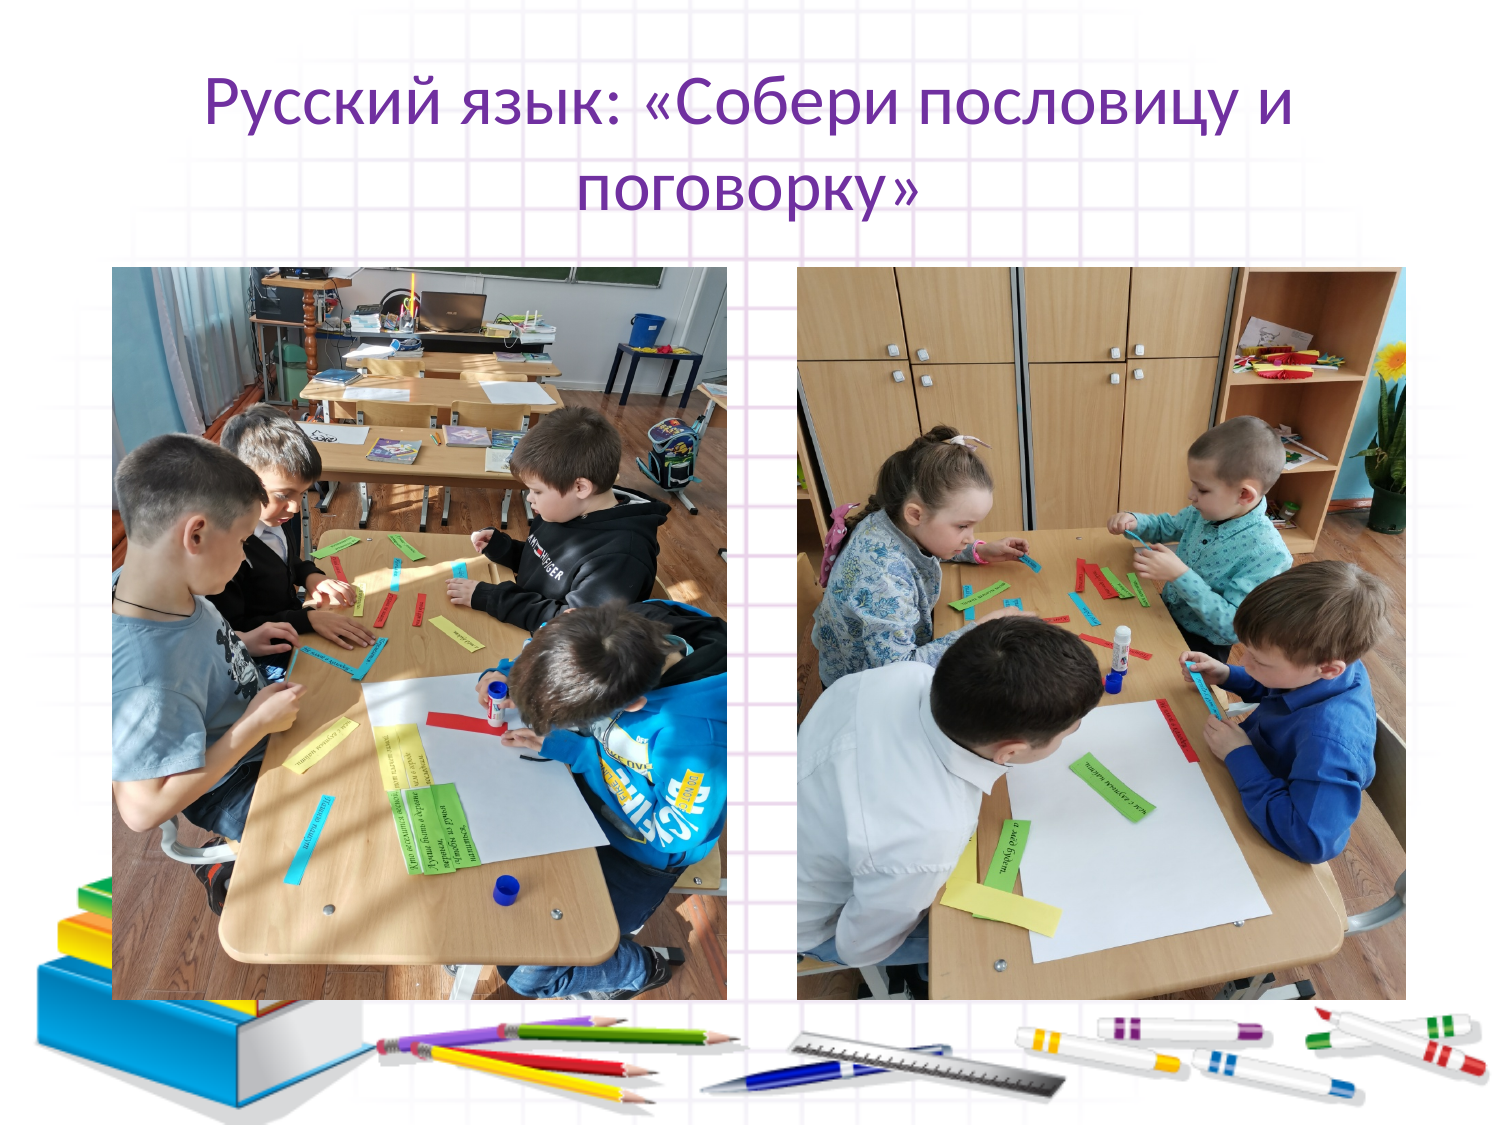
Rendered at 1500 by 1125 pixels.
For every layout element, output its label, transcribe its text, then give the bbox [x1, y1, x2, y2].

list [111, 266, 727, 1000]
picture [0, 0, 1500, 1125]
title Русский язык: «Собери пословицу и поговорку» [75, 45, 1425, 233]
